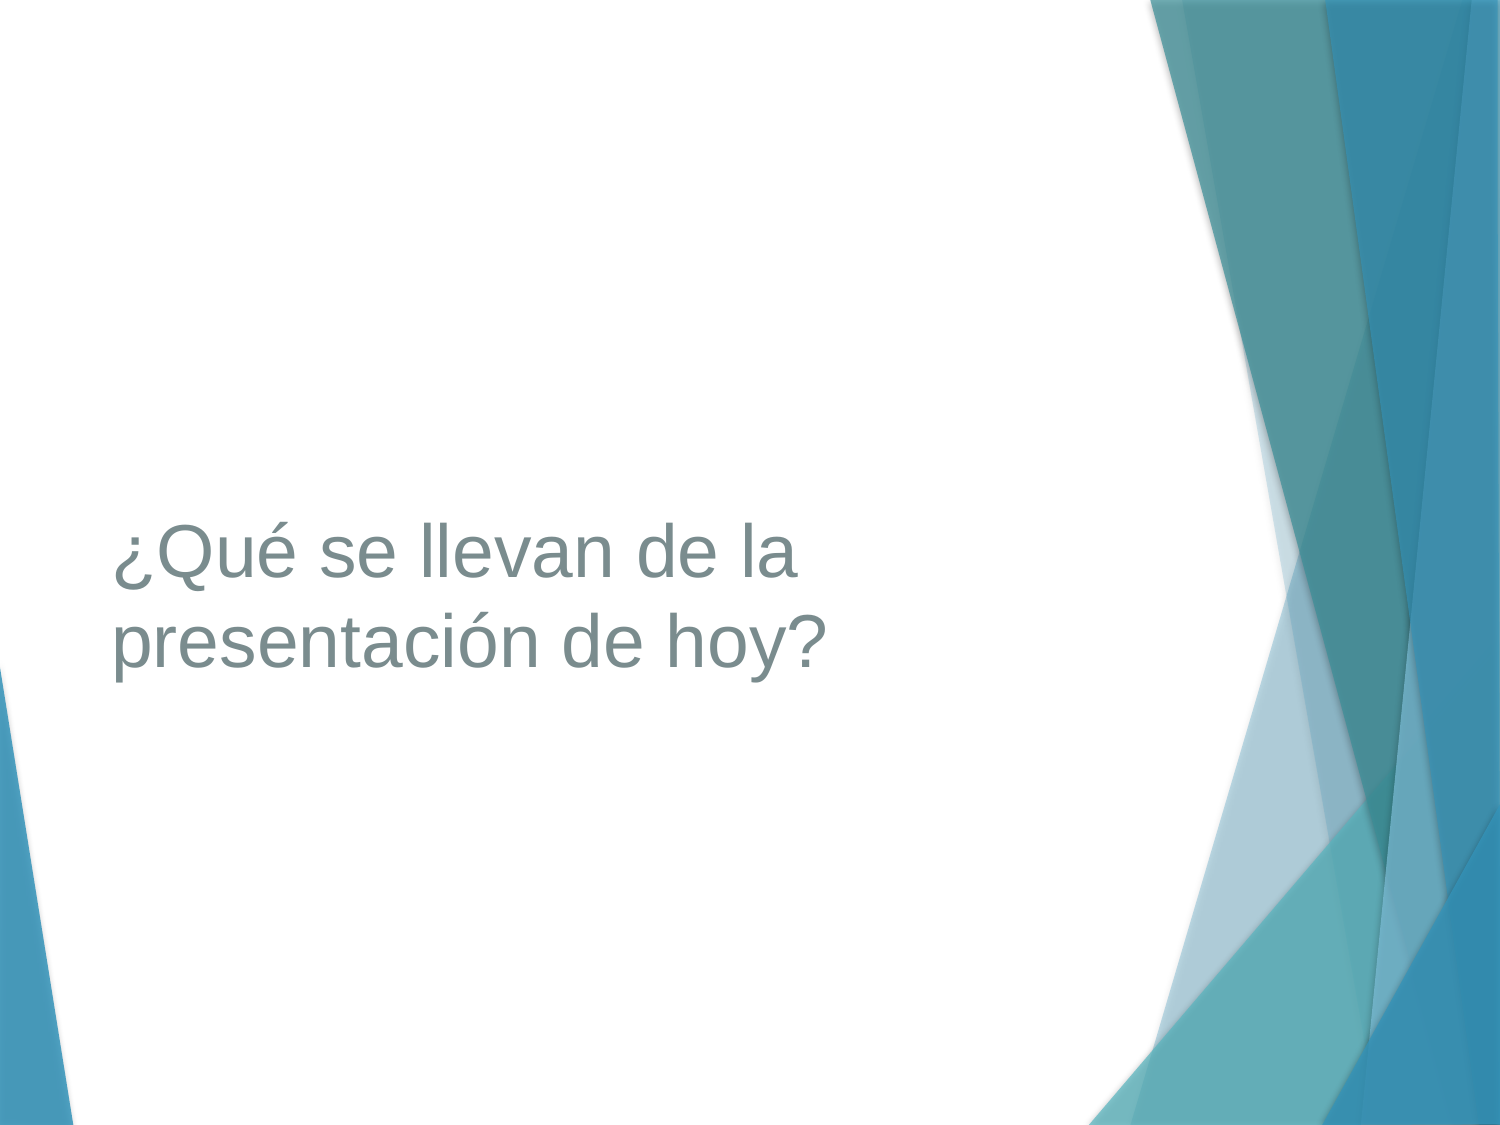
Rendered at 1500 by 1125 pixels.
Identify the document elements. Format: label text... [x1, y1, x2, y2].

title ¿Qué se llevan de la presentación de hoy? [99, 443, 1142, 743]
